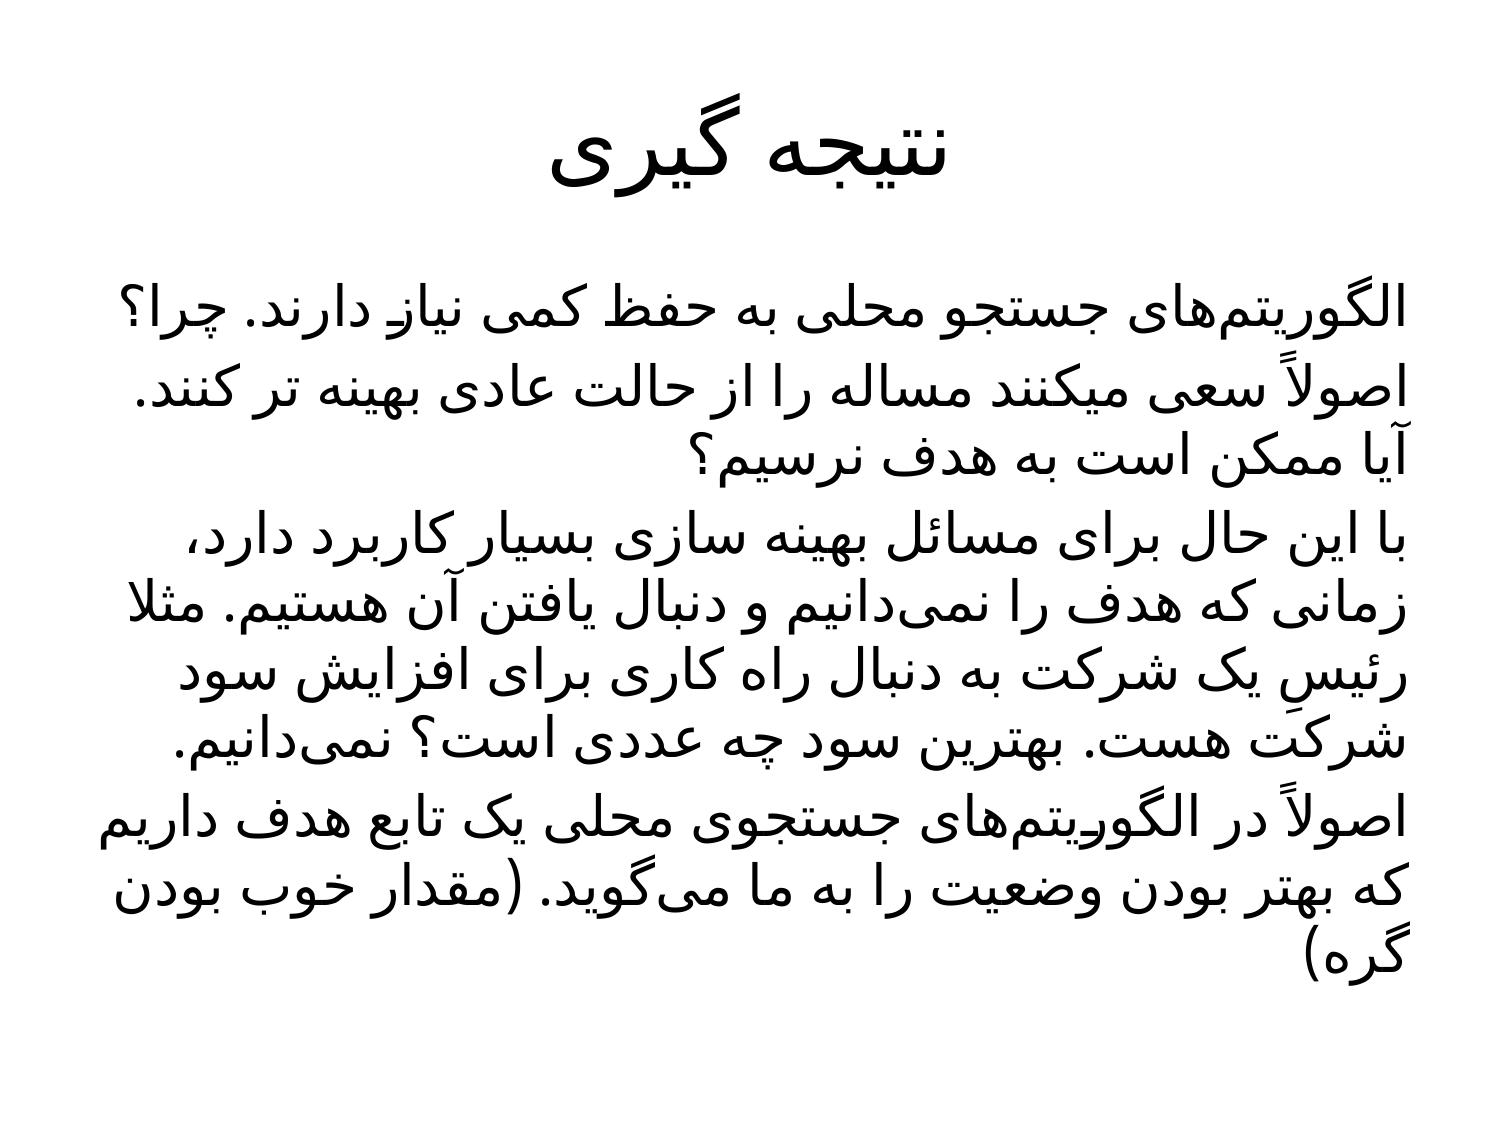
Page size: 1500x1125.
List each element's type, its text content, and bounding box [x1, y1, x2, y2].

list الگوریتم‌های جستجو محلی به حفظ کمی‌ نیاز دارند. چرا؟ اصولاً سعی‌ میکنند مساله را از حالت عادی بهینه تر کنند. آیا ممکن است به هدف نرسیم؟ با این حال برای مسائل بهینه سازی بسیار کاربرد دارد، زمانی‌ که هدف را نمی‌‌دانیم و دنبال یافتن آن هستیم. مثلا رئیسِ یک شرکت به دنبال راه کاری برای افزایش سود شرکت هست. بهترین سود چه عددی است؟ نمی‌‌دانیم. اصولاً در الگوریتم‌های جستجوی محلی یک تابع هدف داریم که بهتر بودن وضعیت را به ما می‌گوید. (مقدار خوب بودن گره) [75, 262, 1425, 1005]
title نتیجه گیری [75, 45, 1425, 233]
